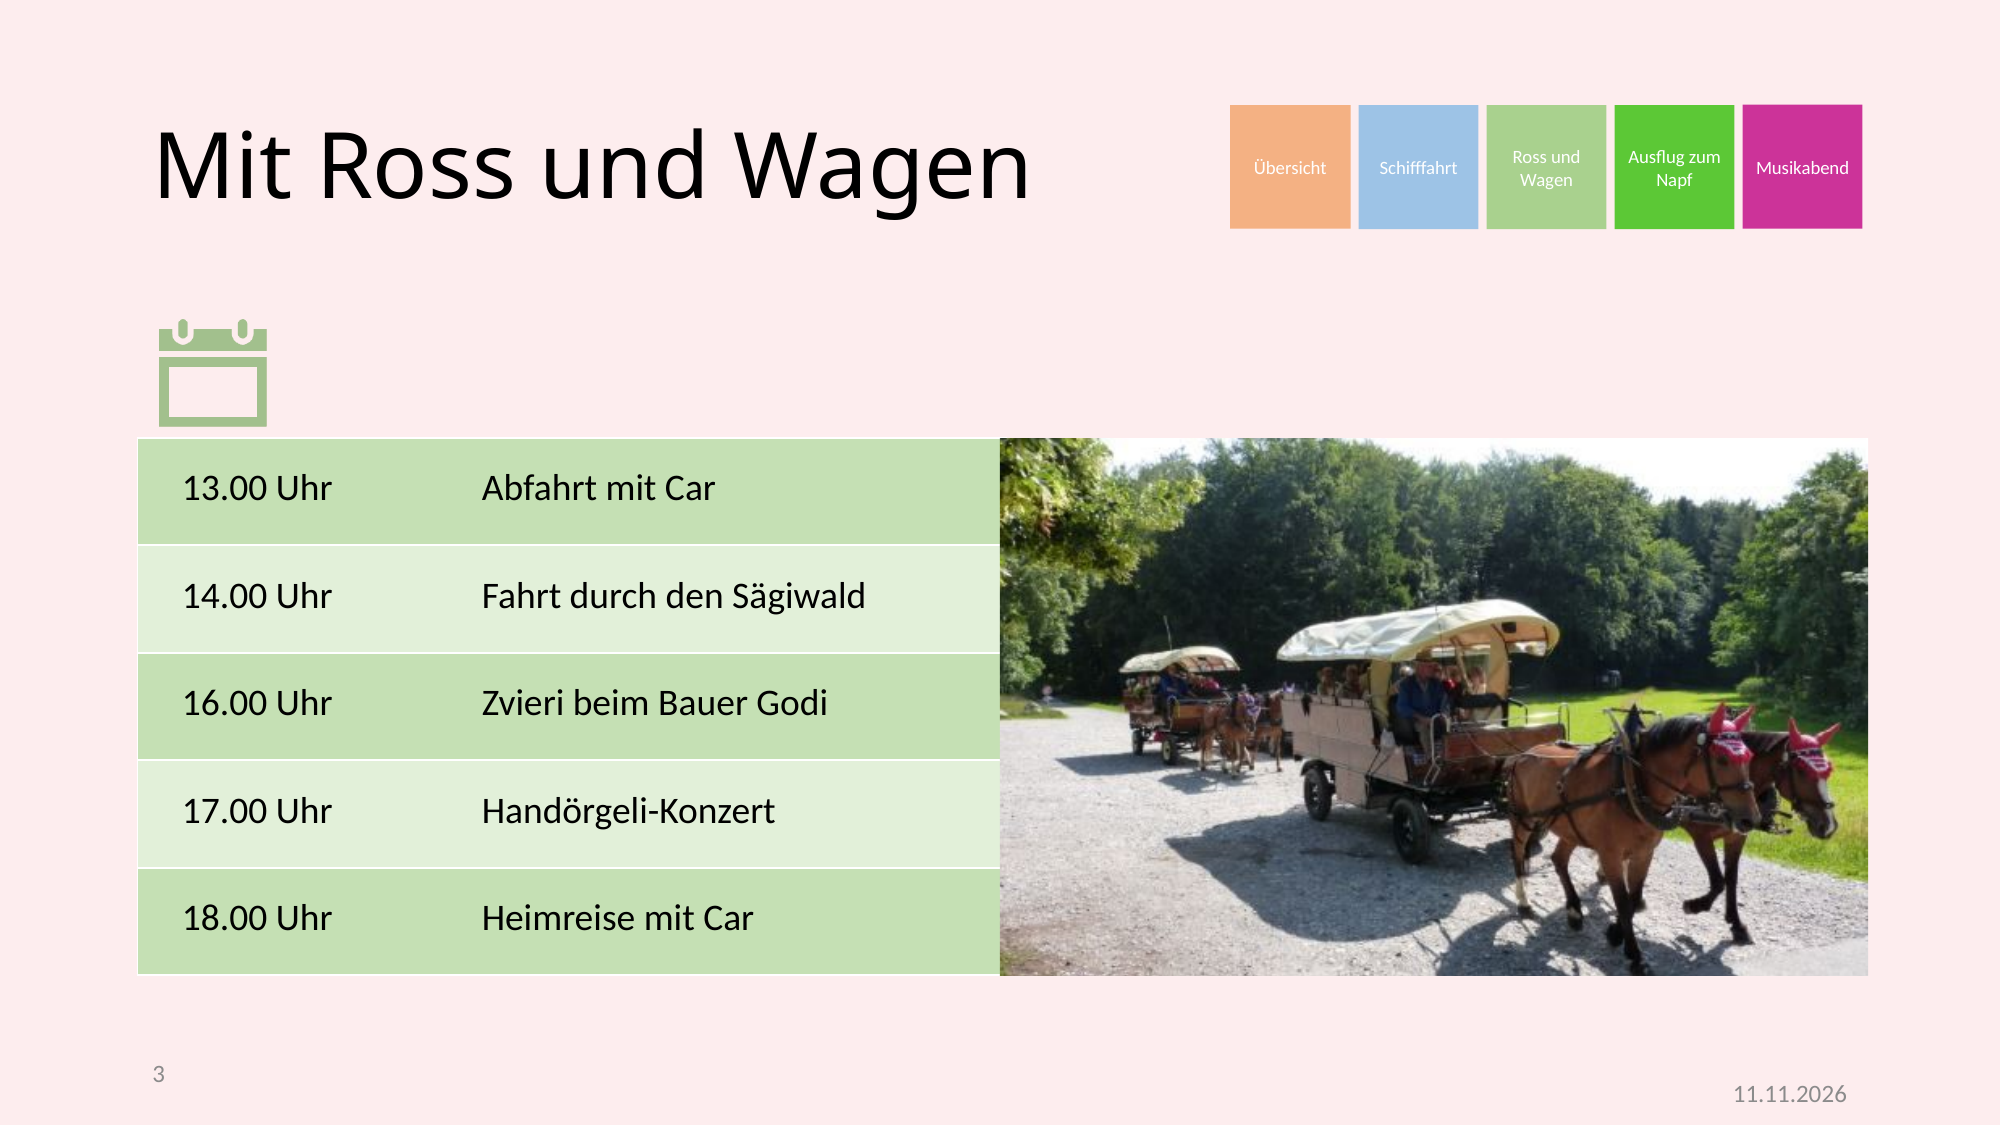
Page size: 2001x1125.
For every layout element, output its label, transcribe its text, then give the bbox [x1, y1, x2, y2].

table_cell 16.00 Uhr Zvieri beim Bauer Godi [138, 654, 999, 759]
slide_number 3 [137, 1042, 588, 1103]
table_header 13.00 Uhr Abfahrt mit Car [138, 439, 999, 544]
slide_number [1412, 1062, 1863, 1123]
table_cell 18.00 Uhr Heimreise mit Car [138, 869, 999, 974]
title Mit Ross und Wagen [137, 59, 1196, 278]
table_cell 17.00 Uhr Handörgeli-Konzert [138, 761, 999, 867]
picture [999, 437, 1869, 976]
table_cell 14.00 Uhr Fahrt durch den Sägiwald [138, 546, 999, 652]
